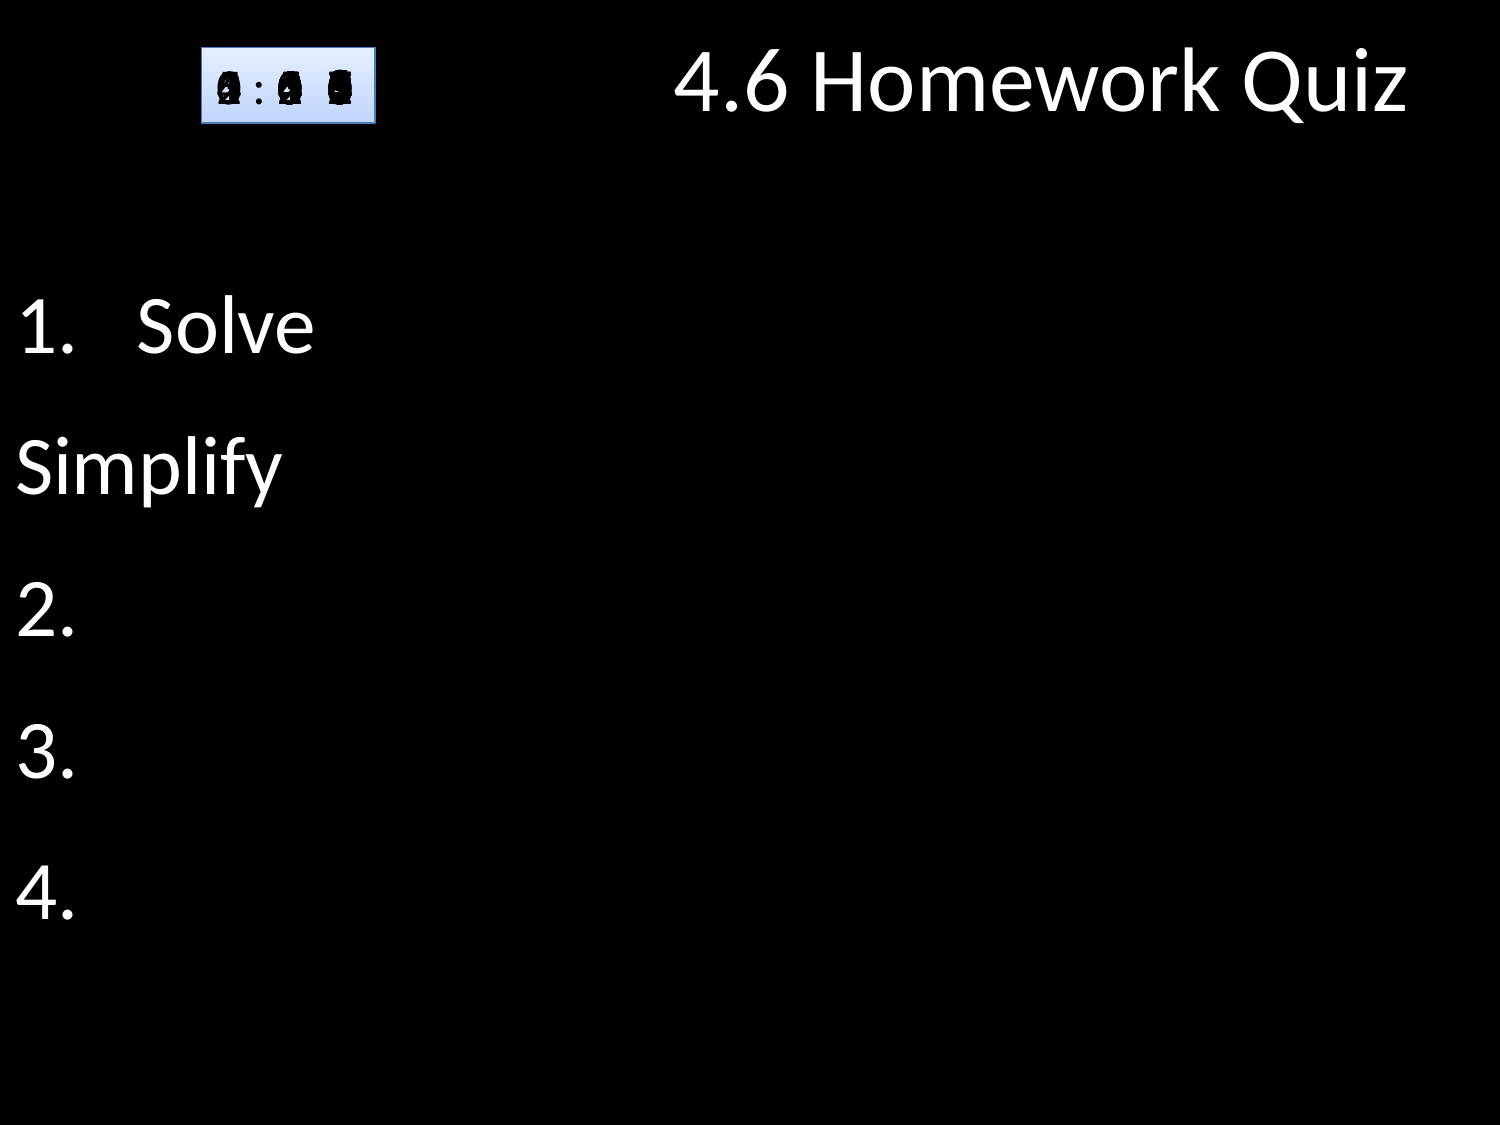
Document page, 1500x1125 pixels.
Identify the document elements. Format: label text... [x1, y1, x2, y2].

text_box 0 [201, 47, 252, 123]
title 4.6 Homework Quiz [75, 0, 1425, 150]
text_box 0 [262, 47, 312, 123]
text_box [201, 47, 376, 124]
text_box : [252, 47, 262, 123]
text_box 9 [312, 47, 363, 123]
